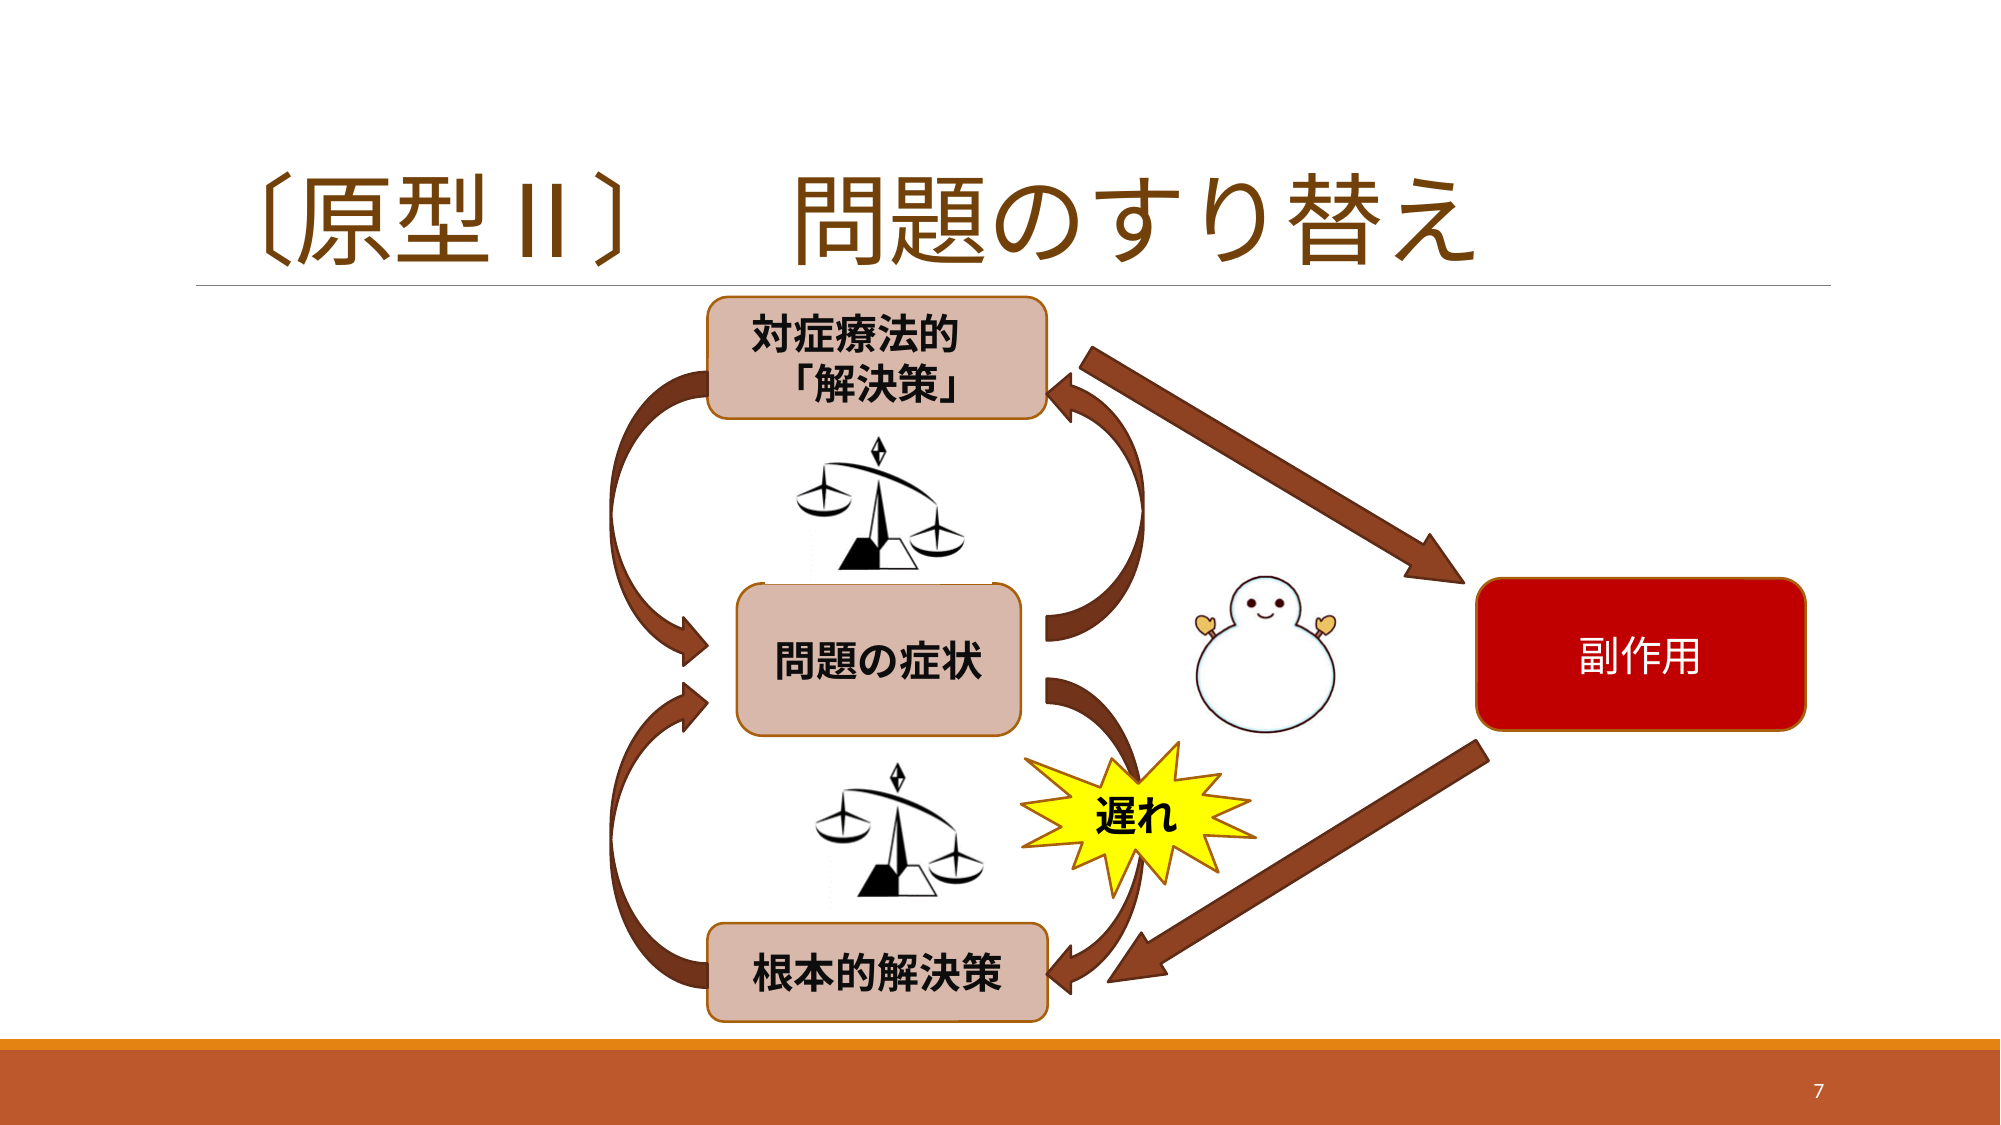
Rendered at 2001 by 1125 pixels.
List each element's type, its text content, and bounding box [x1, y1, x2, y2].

picture [784, 747, 1012, 912]
text_box [609, 370, 709, 667]
text_box [1045, 372, 1145, 642]
picture [765, 421, 993, 584]
picture [1182, 570, 1350, 738]
text_box [1045, 677, 1141, 781]
text_box [1106, 738, 1490, 984]
text_box 対症療法的 「解決策」 [706, 295, 1049, 420]
title 〔原型Ⅱ〕 問題のすり替え [180, 47, 1830, 285]
slide_number 7 [1624, 1059, 1840, 1120]
text_box [1078, 345, 1466, 585]
text_box [609, 681, 709, 989]
text_box 問題の症状 [735, 582, 1023, 738]
text_box 根本的解決策 [706, 921, 1049, 1023]
text_box 遅れ [1019, 740, 1258, 900]
text_box [1045, 856, 1144, 996]
text_box 副作用 [1475, 576, 1807, 732]
